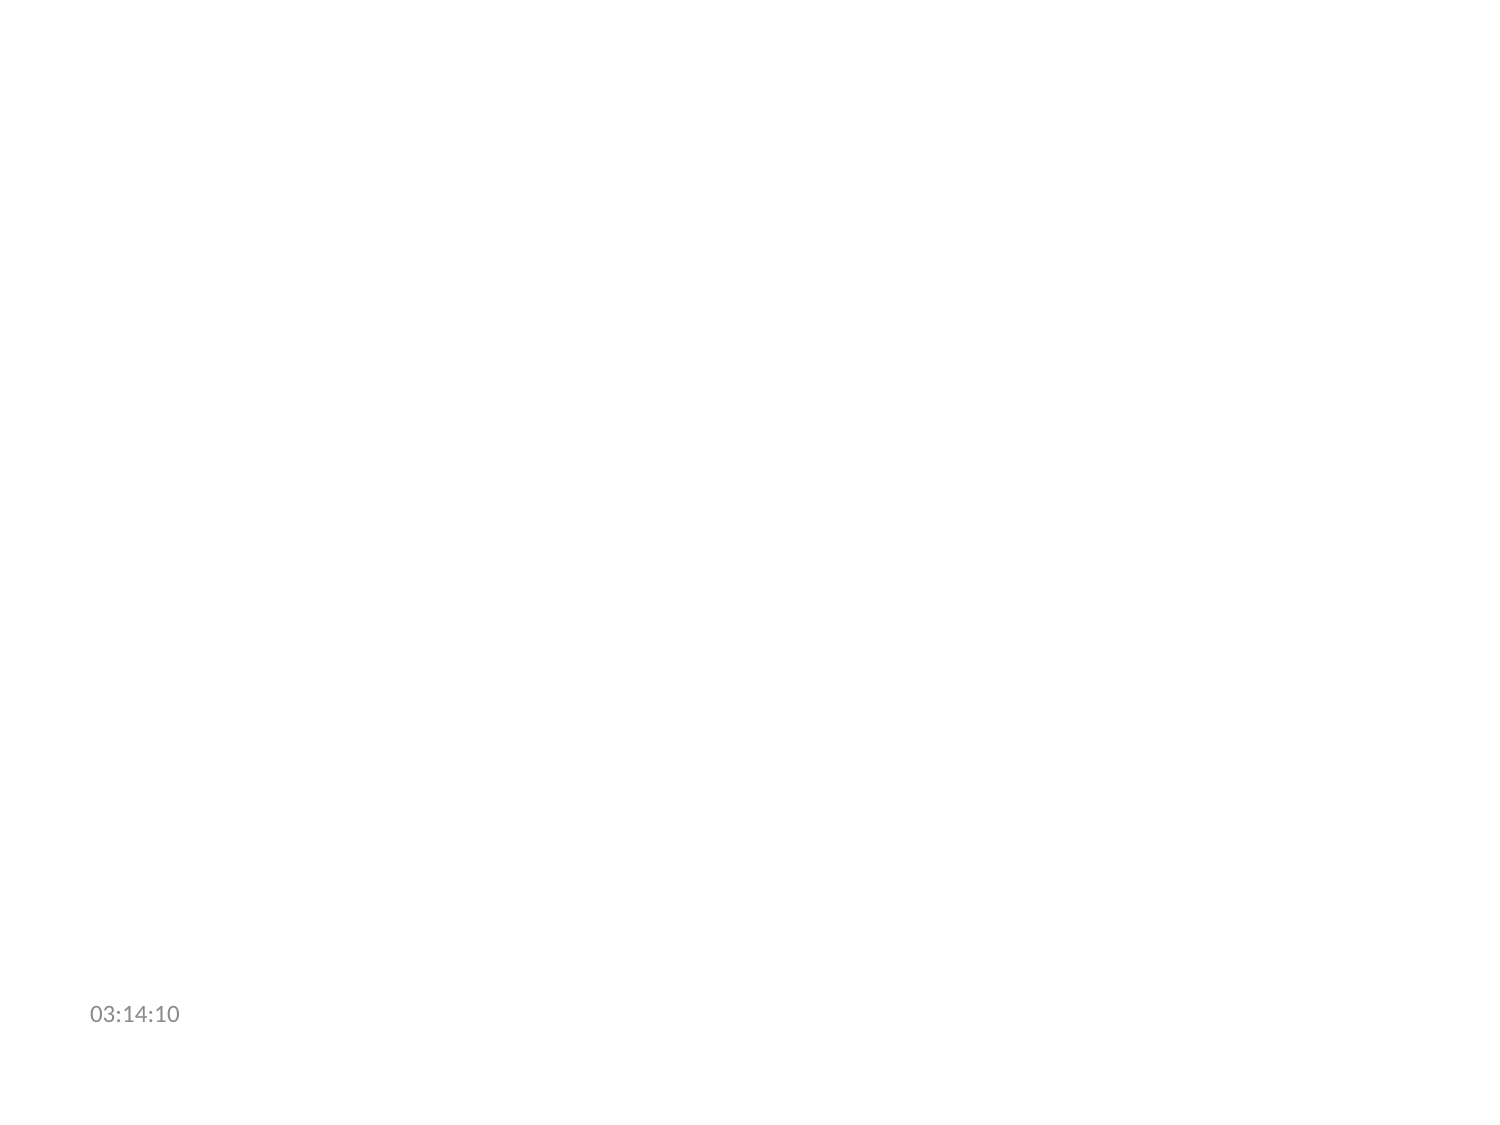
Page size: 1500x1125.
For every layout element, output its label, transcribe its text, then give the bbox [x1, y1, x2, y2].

text_box 15:35:09 [75, 982, 425, 1043]
